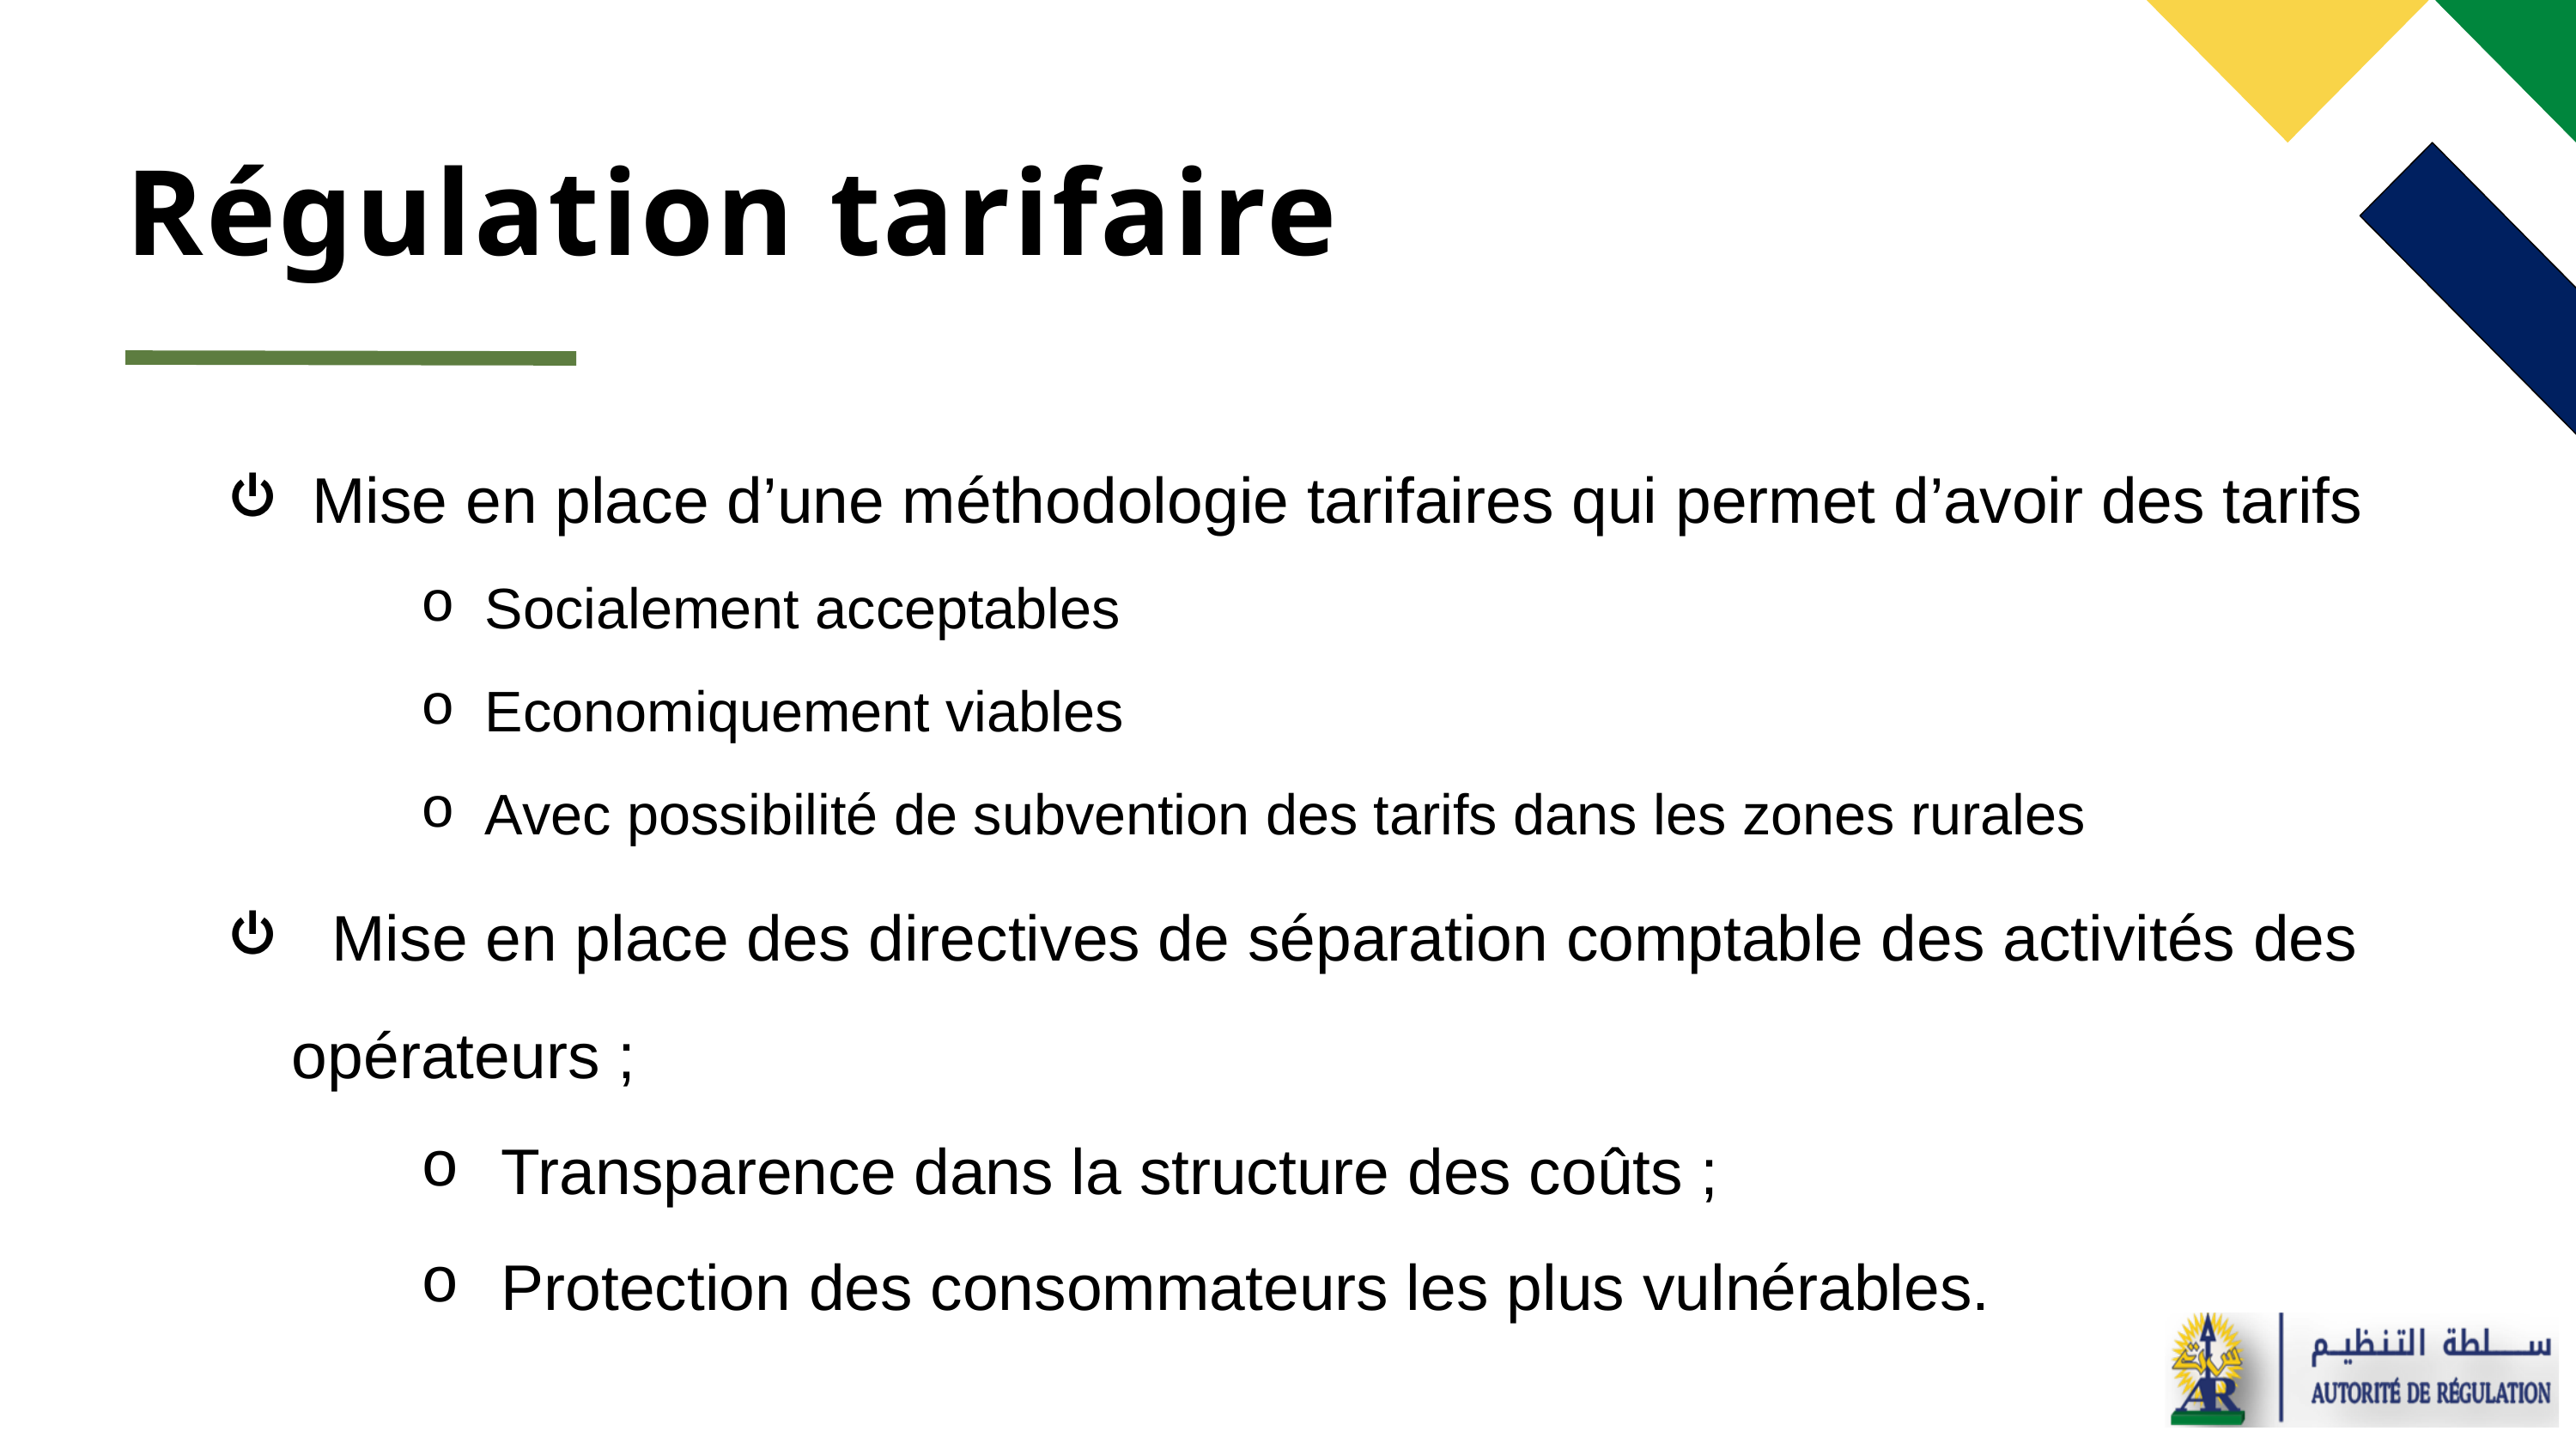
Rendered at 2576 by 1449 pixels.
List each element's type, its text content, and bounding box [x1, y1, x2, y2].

picture [227, 469, 278, 520]
picture [2165, 1330, 2560, 1428]
picture [227, 906, 278, 958]
text_box Mise en place d’une méthodologie tarifaires qui permet d’avoir des tarifs Socialement acceptables Economiquement viables Avec possibilité de subvention des tarifs dans les zones rurales Mise en place des directives de séparation comptable des activités des opérateurs ; Transparence dans la structure des coûts ; Protection des consommateurs les plus vulnérables. [214, 402, 2576, 1330]
title Régulation tarifaire [125, 0, 2437, 278]
